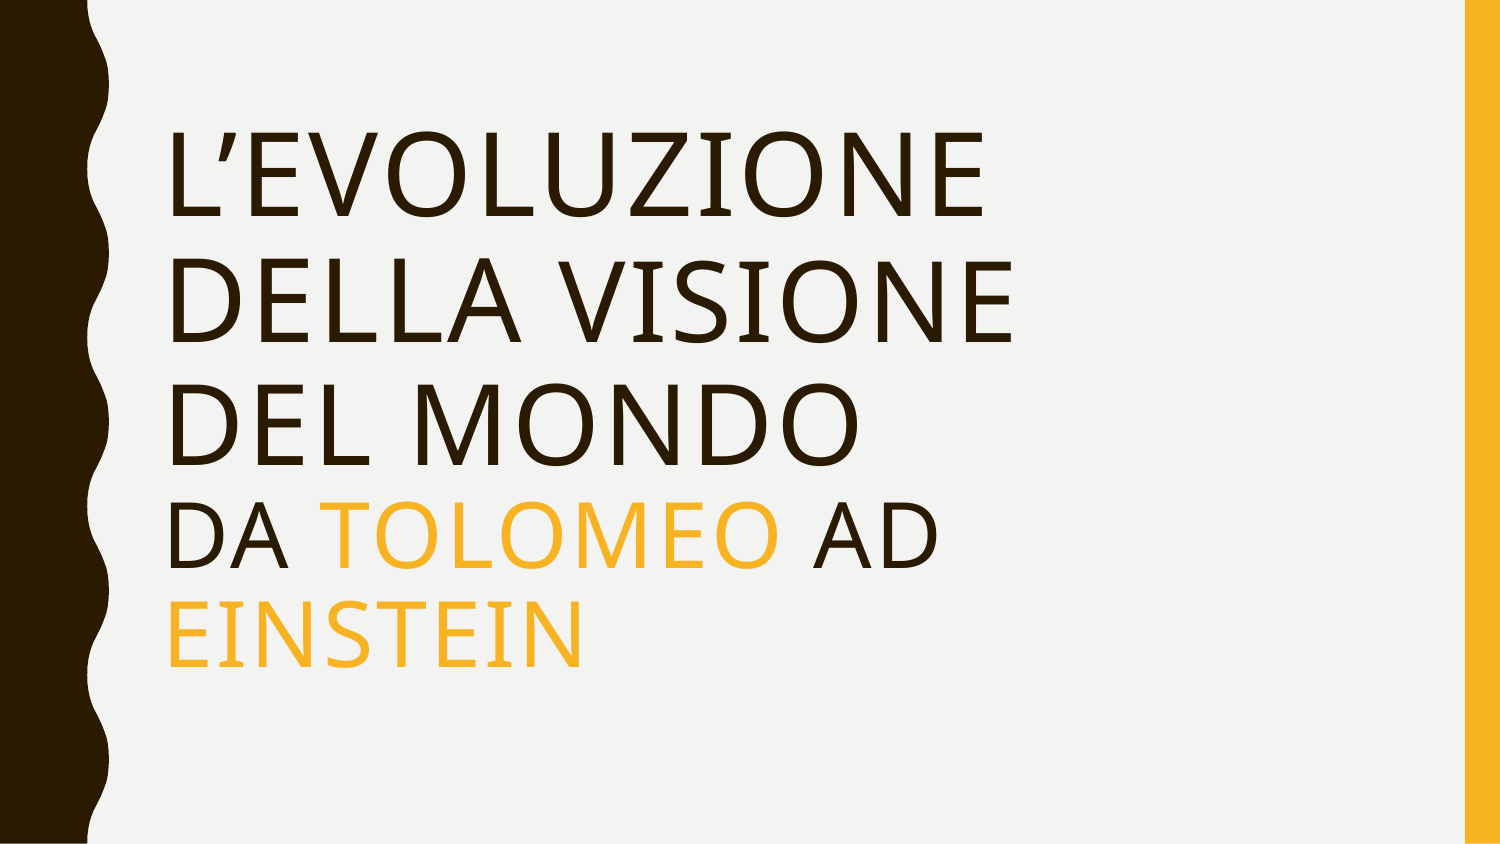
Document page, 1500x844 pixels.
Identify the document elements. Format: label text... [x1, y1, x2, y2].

title L’EVOLUZIONE DELLA VISIONE DEL MONDO DA TOLOMEO AD EINSTEIN [147, 173, 1140, 630]
